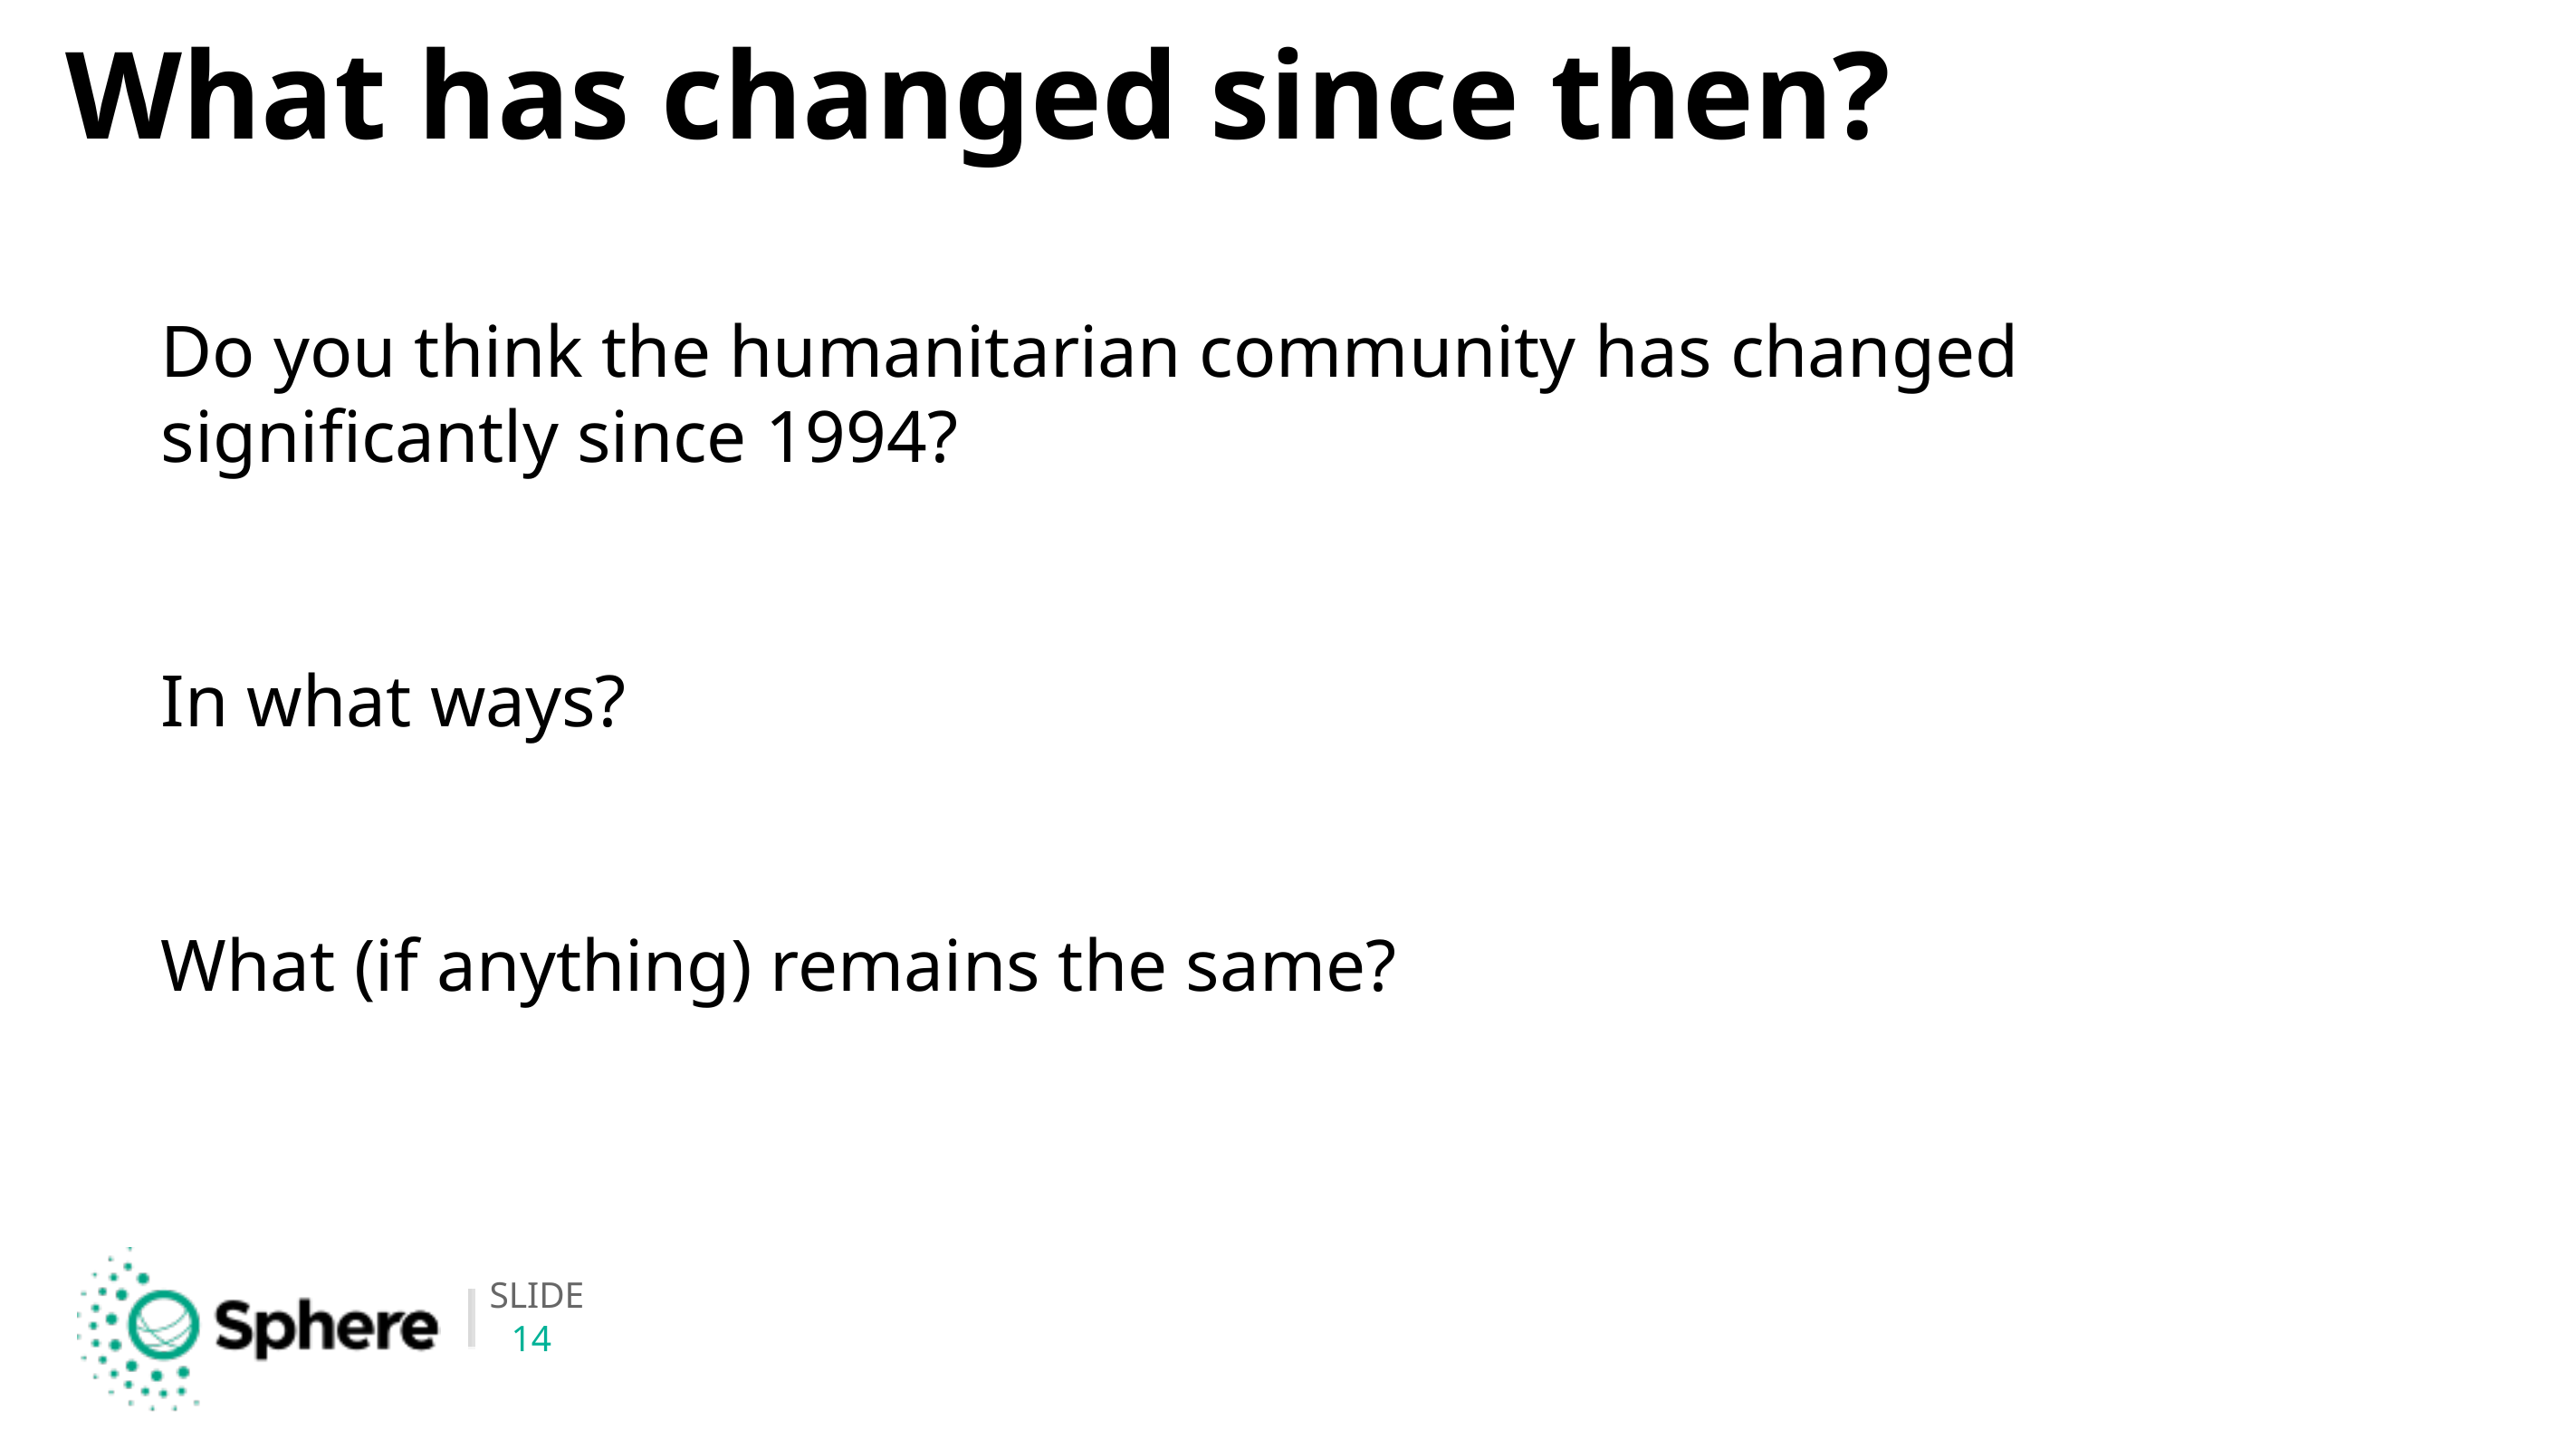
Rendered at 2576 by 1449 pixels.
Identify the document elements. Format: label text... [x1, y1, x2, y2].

slide_number 14 [503, 1308, 563, 1367]
title What has changed since then? [57, 10, 2131, 179]
picture [77, 1247, 441, 1414]
picture [468, 1289, 479, 1349]
list Do you think the humanitarian community has changed significantly since 1994? In what ways? What (if anything) remains the same? [153, 297, 2227, 1017]
